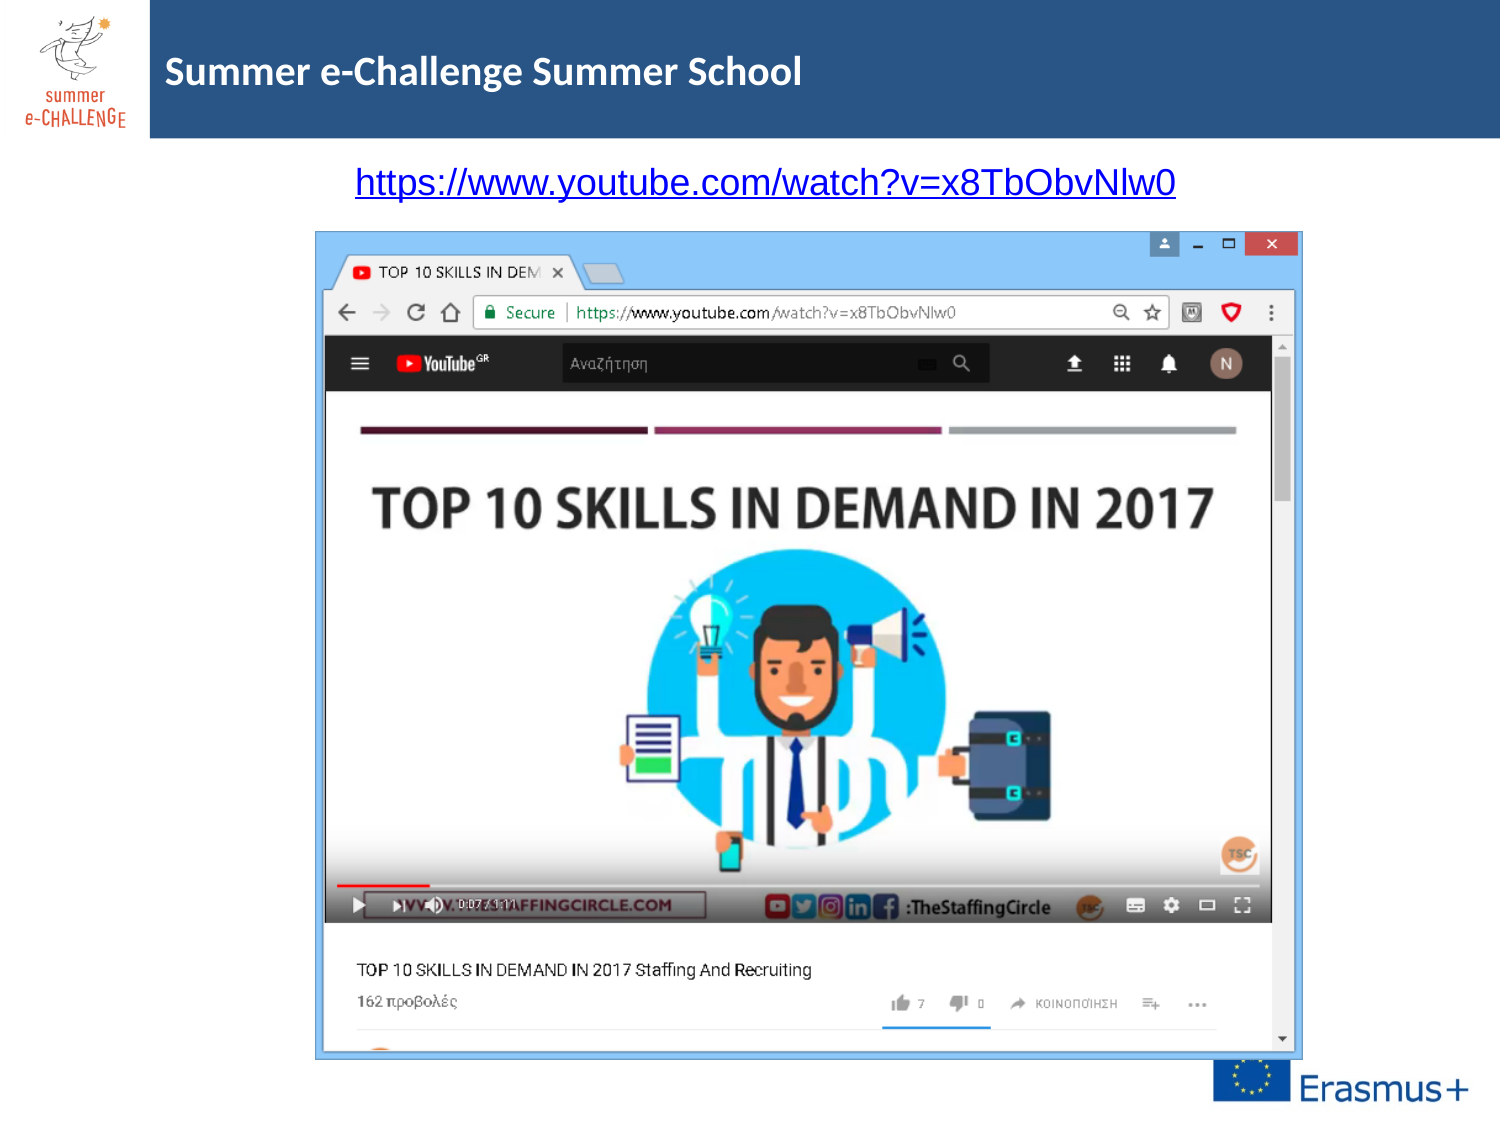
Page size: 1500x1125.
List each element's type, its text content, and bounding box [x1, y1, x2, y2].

text_box Summer e-Challenge Summer School [163, 0, 1500, 139]
text_box https://www.youtube.com/watch?v=x8TbObvNlw0 [340, 150, 1199, 230]
picture [315, 231, 1483, 1116]
picture [0, 0, 160, 153]
